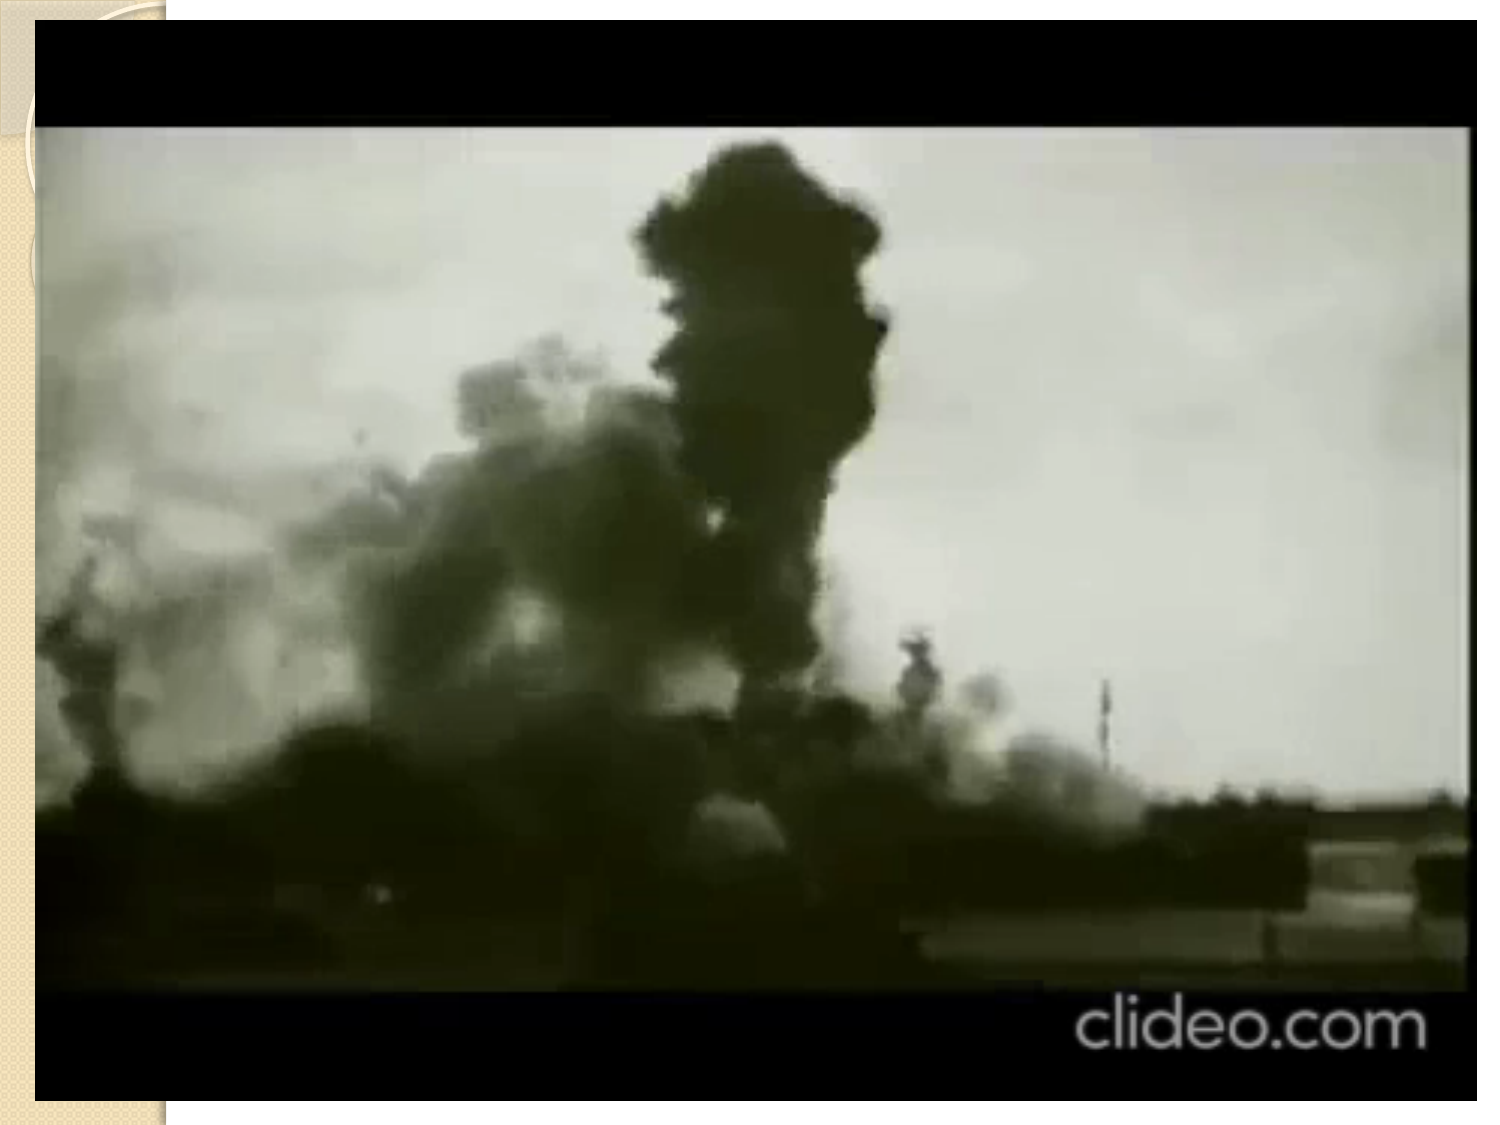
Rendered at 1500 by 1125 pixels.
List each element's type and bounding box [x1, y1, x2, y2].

list [34, 19, 1478, 1102]
